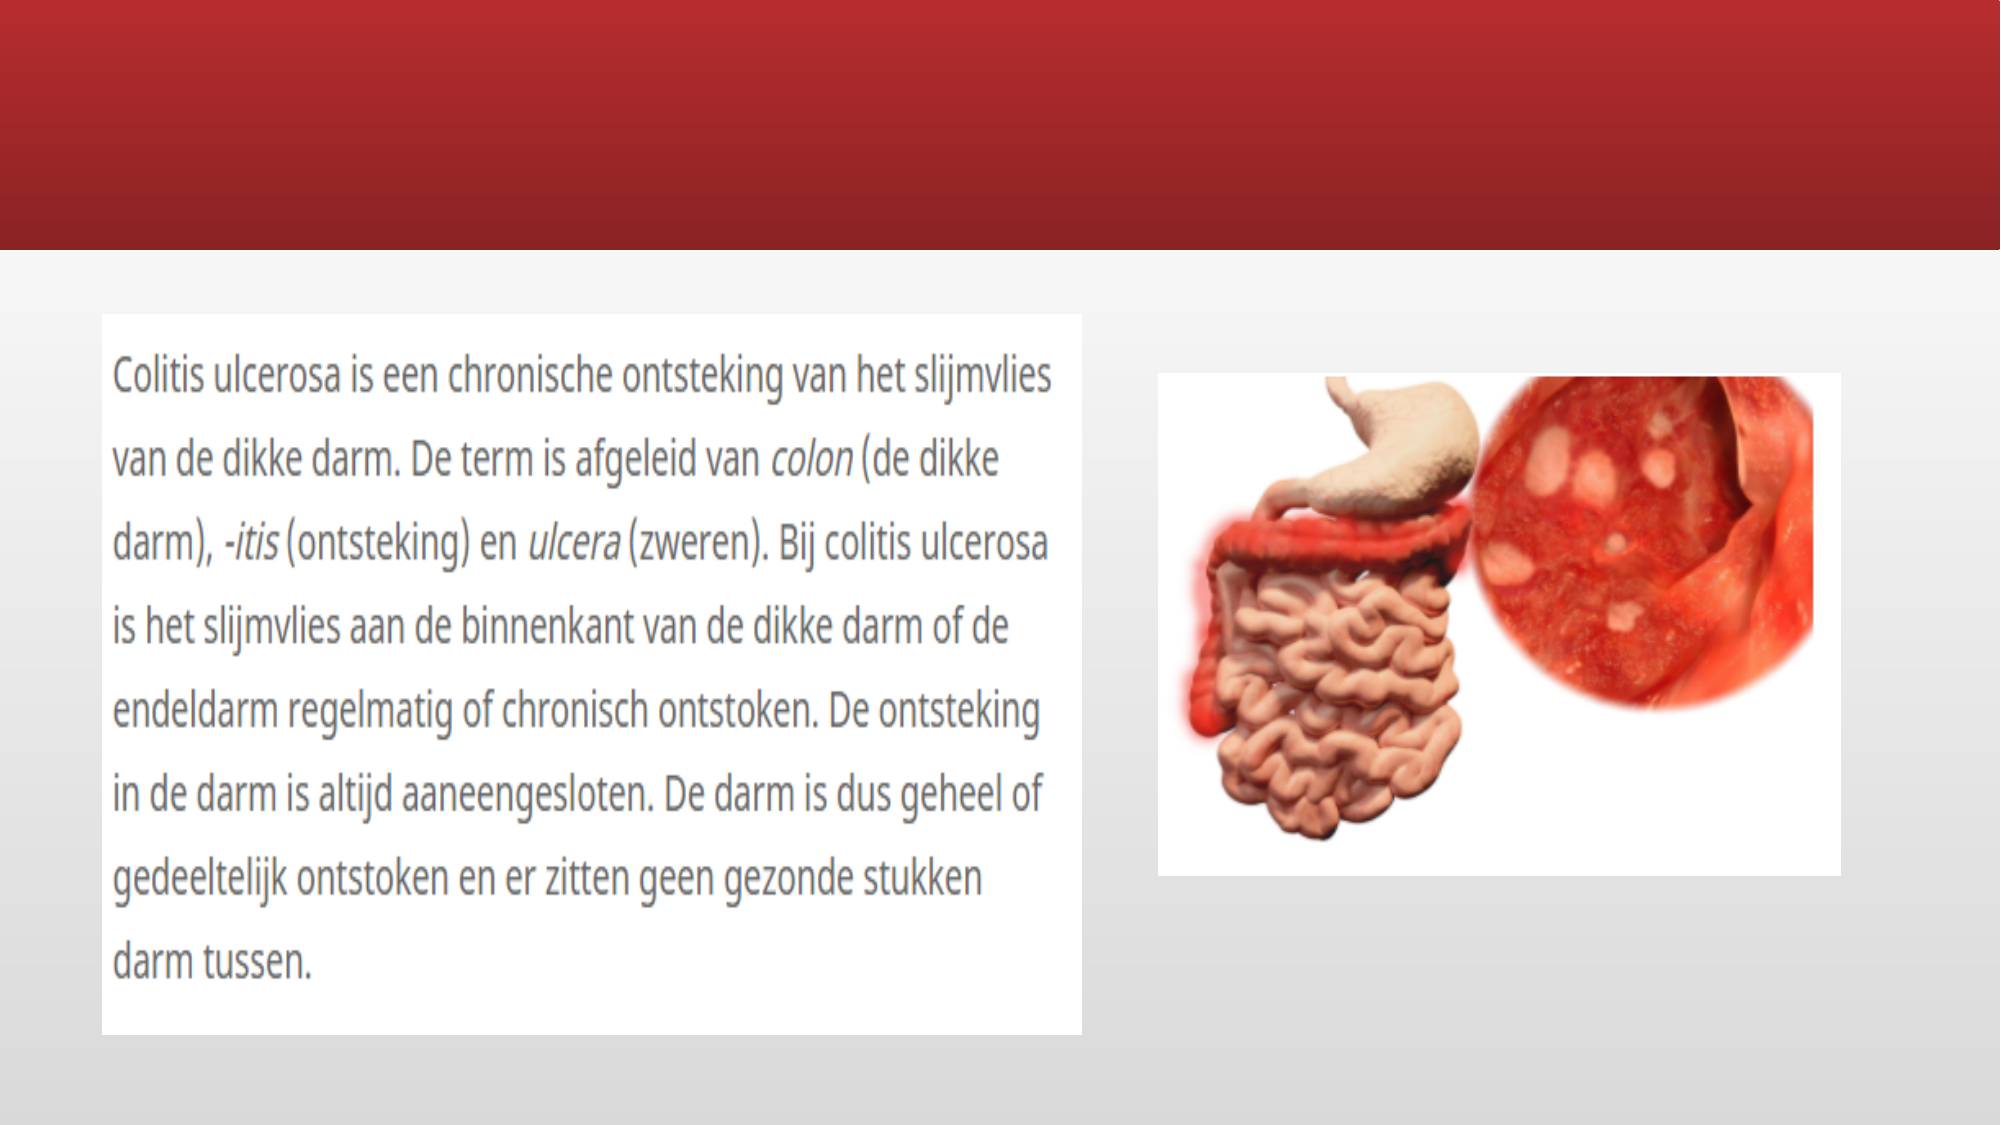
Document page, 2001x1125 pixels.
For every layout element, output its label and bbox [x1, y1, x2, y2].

list [1158, 373, 1841, 876]
list [102, 314, 1082, 1035]
